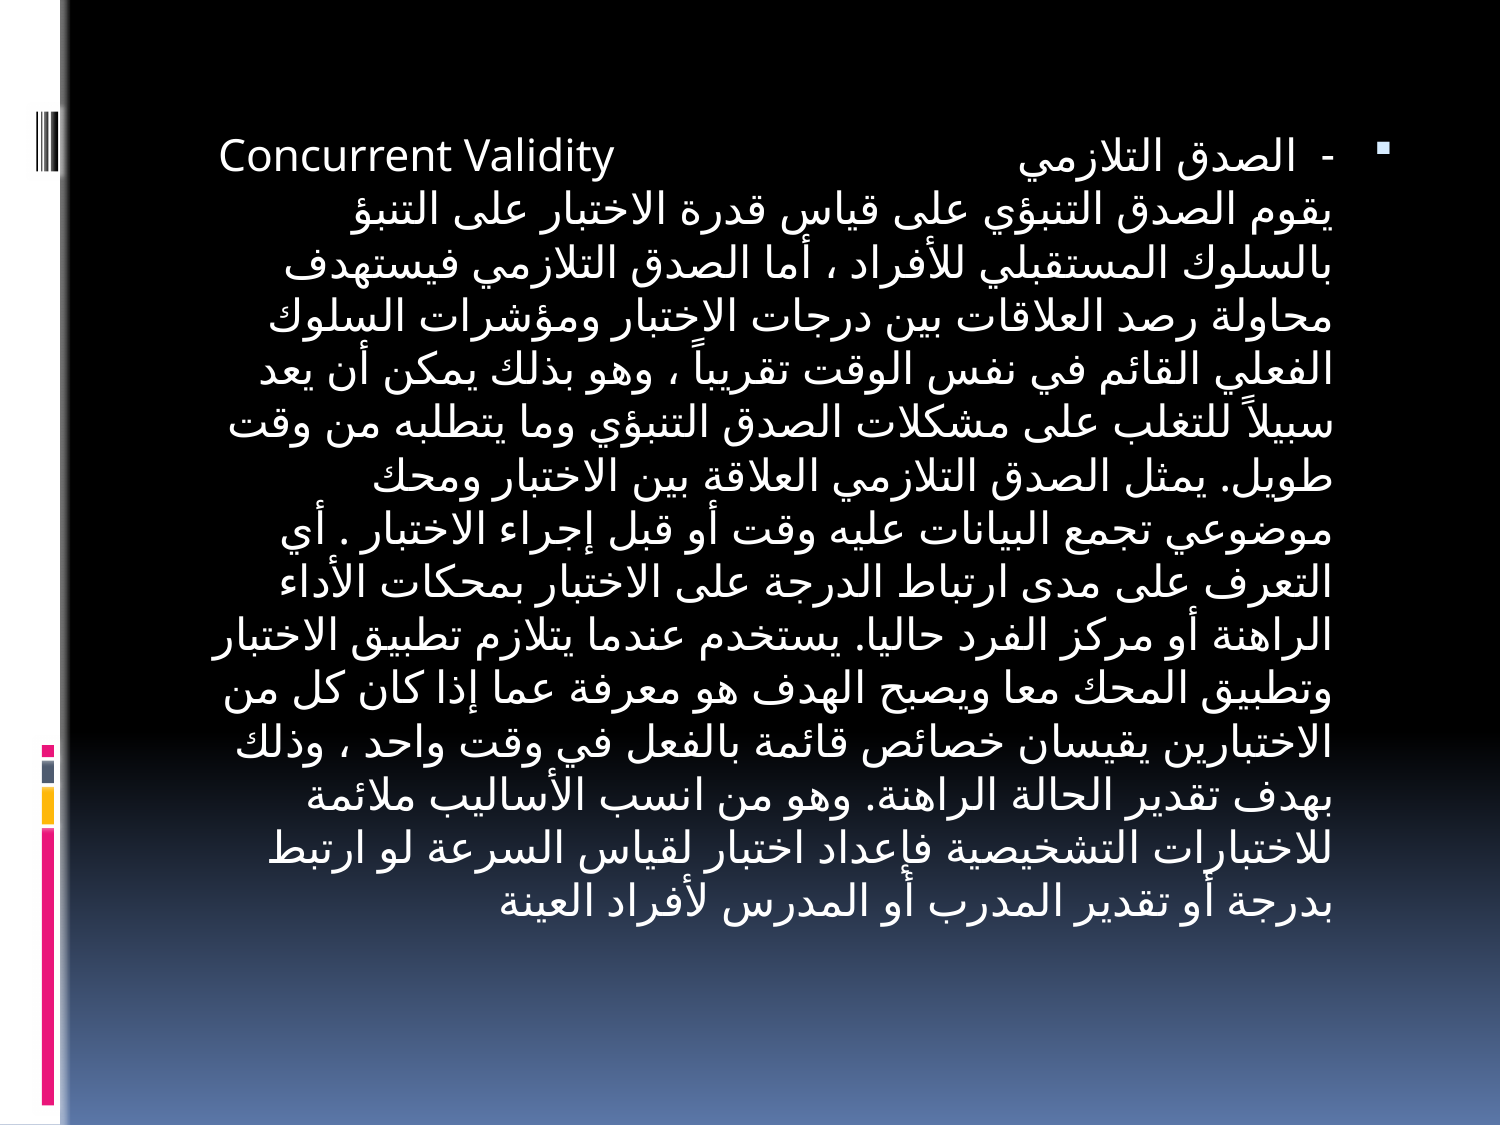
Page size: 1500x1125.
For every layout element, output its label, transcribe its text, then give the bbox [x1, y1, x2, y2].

list - الصدق التلازمي Concurrent Validity يقوم الصدق التنبؤي على قياس قدرة الاختبار على التنبؤ بالسلوك المستقبلي للأفراد ، أما الصدق التلازمي فيستهدف محاولة رصد العلاقات بين درجات الاختبار ومؤشرات السلوك الفعلي القائم في نفس الوقت تقريباً ، وهو بذلك يمكن أن يعد سبيلاً للتغلب على مشكلات الصدق التنبؤي وما يتطلبه من وقت طويل. يمثل الصدق التلازمي العلاقة بين الاختبار ومحك موضوعي تجمع البيانات عليه وقت أو قبل إجراء الاختبار . أي التعرف على مدى ارتباط الدرجة على الاختبار بمحكات الأداء الراهنة أو مركز الفرد حاليا. يستخدم عندما يتلازم تطبيق الاختبار وتطبيق المحك معا ويصبح الهدف هو معرفة عما إذا كان كل من الاختبارين يقيسان خصائص قائمة بالفعل في وقت واحد ، وذلك بهدف تقدير الحالة الراهنة. وهو من انسب الأساليب ملائمة للاختبارات التشخيصية فإعداد اختبار لقياس السرعة لو ارتبط بدرجة أو تقدير المدرب أو المدرس لأفراد العينة [187, 120, 1413, 1050]
